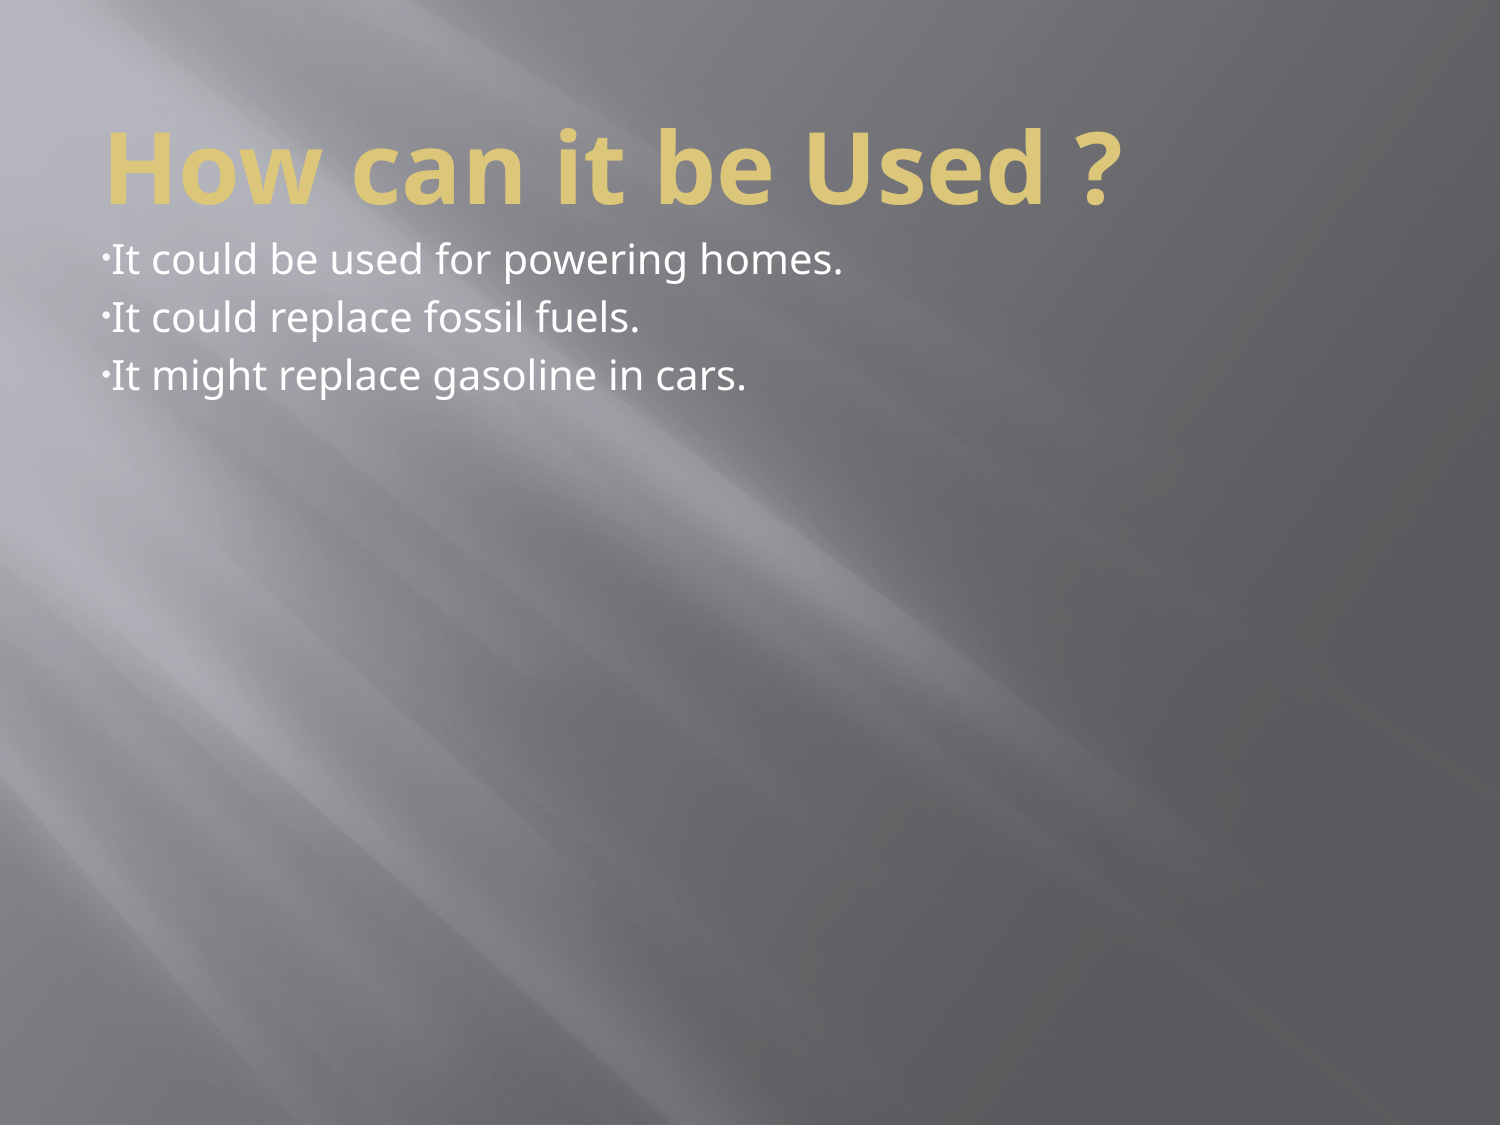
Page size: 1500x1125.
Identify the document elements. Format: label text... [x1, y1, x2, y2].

title How can it be Used ? [87, 99, 1425, 224]
list It could be used for powering homes. It could replace fossil fuels. It might replace gasoline in cars. [75, 224, 1425, 659]
